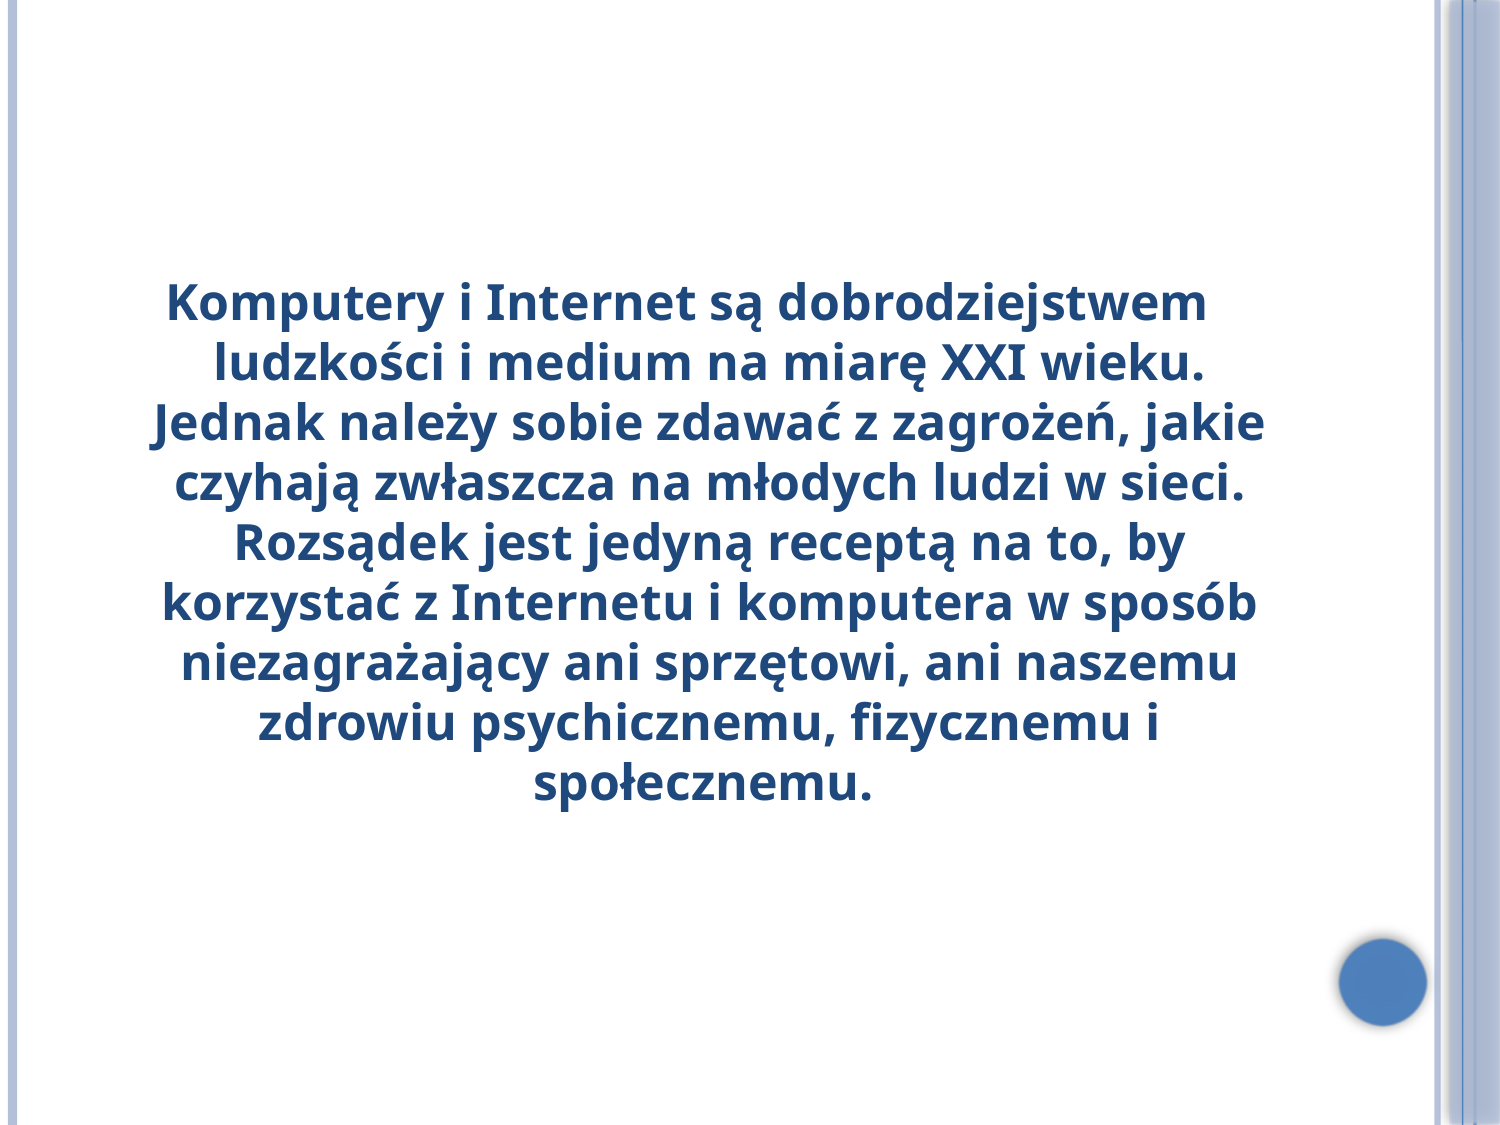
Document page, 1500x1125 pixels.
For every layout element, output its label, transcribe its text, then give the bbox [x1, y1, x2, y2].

list Komputery i Internet są dobrodziejstwem ludzkości i medium na miarę XXI wieku. Jednak należy sobie zdawać z zagrożeń, jakie czyhają zwłaszcza na młodych ludzi w sieci. Rozsądek jest jedyną receptą na to, by korzystać z Internetu i komputera w sposób niezagrażający ani sprzętowi, ani naszemu zdrowiu psychicznemu, fizycznemu i społecznemu. [75, 262, 1300, 1062]
